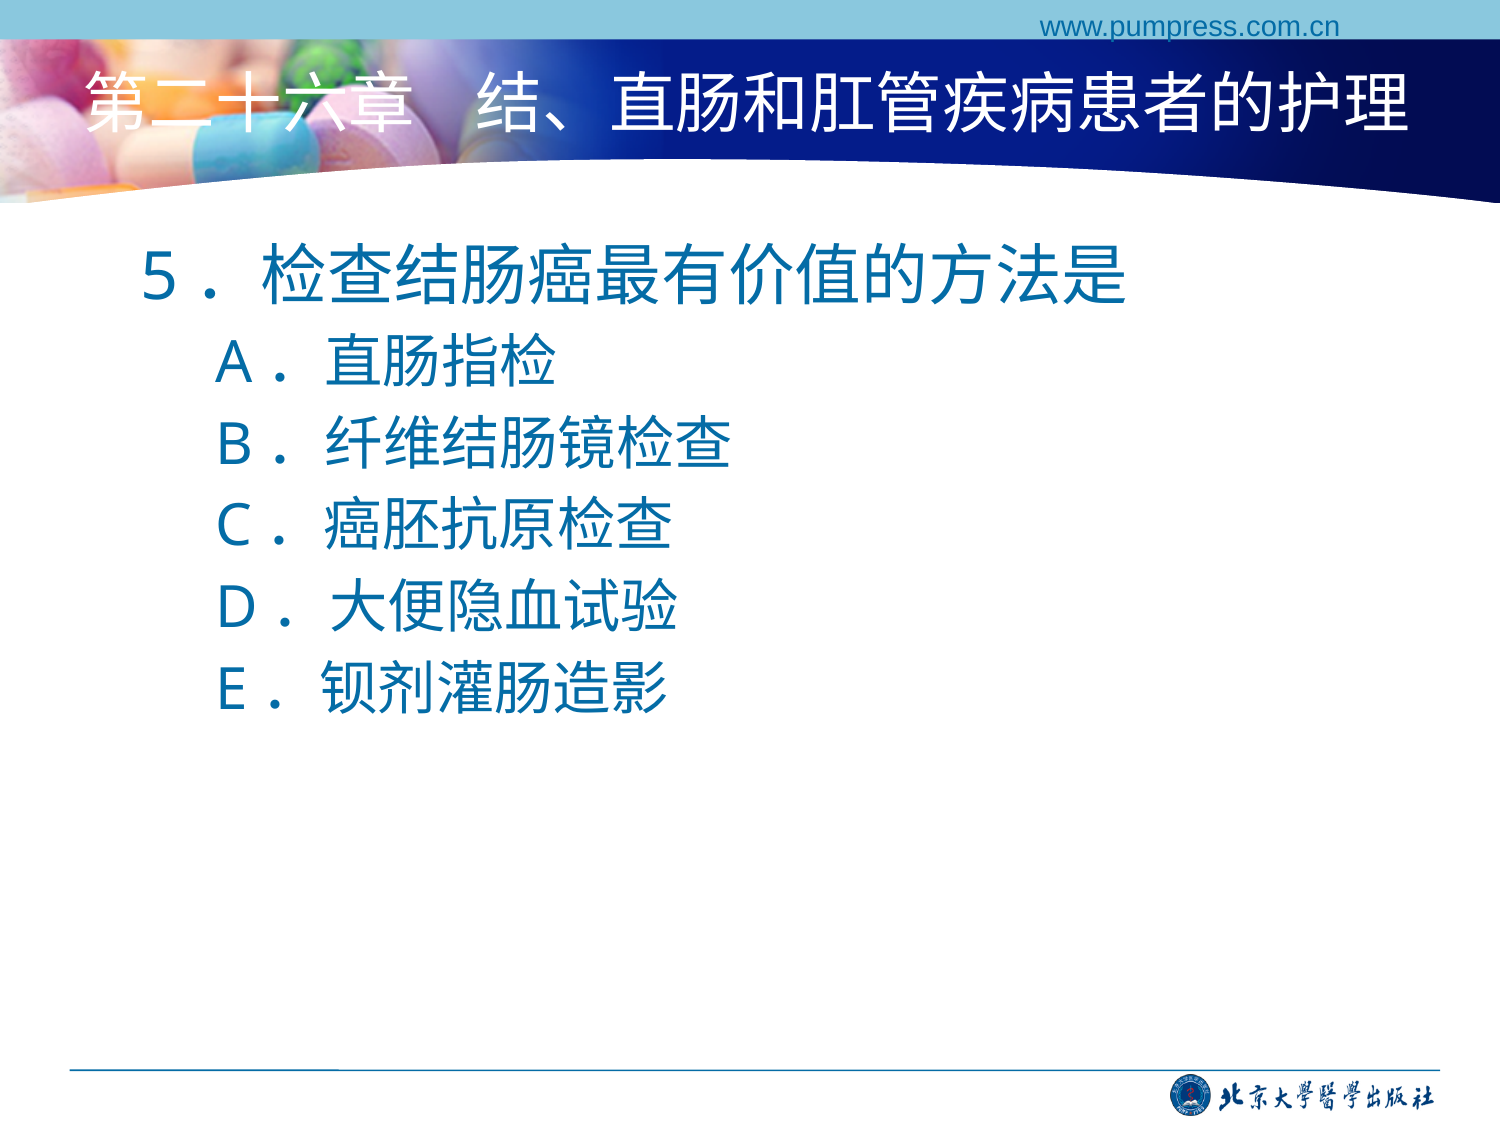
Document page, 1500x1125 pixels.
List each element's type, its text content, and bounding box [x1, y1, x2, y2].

slide_number www.pumpress.com.cn [1025, 0, 1463, 38]
title 第二十六章 结、直肠和肛管疾病患者的护理 [17, 54, 1426, 148]
picture [0, 40, 1500, 203]
list 5．检查结肠癌最有价值的方法是 A．直肠指检 B．纤维结肠镜检查 C．癌胚抗原检查 D．大便隐血试验 E．钡剂灌肠造影 [49, 224, 1463, 1026]
picture [1170, 1074, 1436, 1118]
